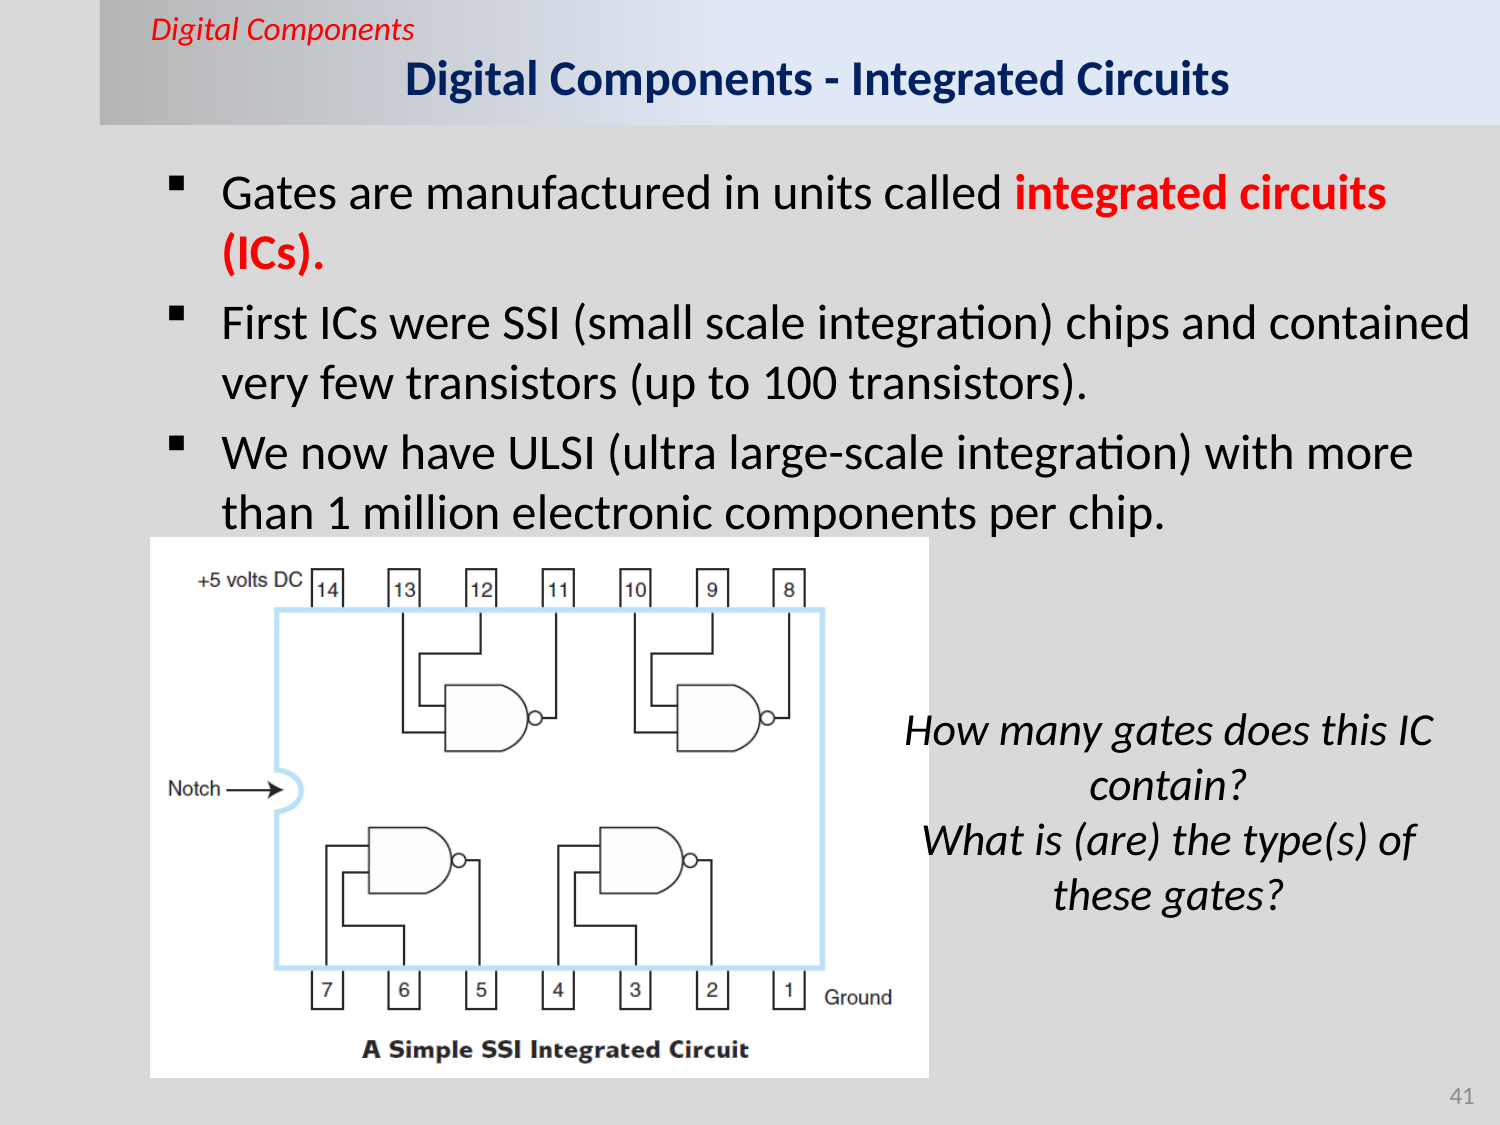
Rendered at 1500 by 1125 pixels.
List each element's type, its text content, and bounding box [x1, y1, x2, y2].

list Digital Components [135, 0, 625, 50]
list Gates are manufactured in units called integrated circuits (ICs). First ICs were SSI (small scale integration) chips and contained very few transistors (up to 100 transistors). We now have ULSI (ultra large-scale integration) with more than 1 million electronic components per chip. [150, 151, 1488, 552]
text_box How many gates does this IC contain? What is (are) the type(s) of these gates? [934, 692, 1463, 928]
title Digital Components - Integrated Circuits [135, 37, 1500, 113]
picture [149, 537, 930, 1079]
